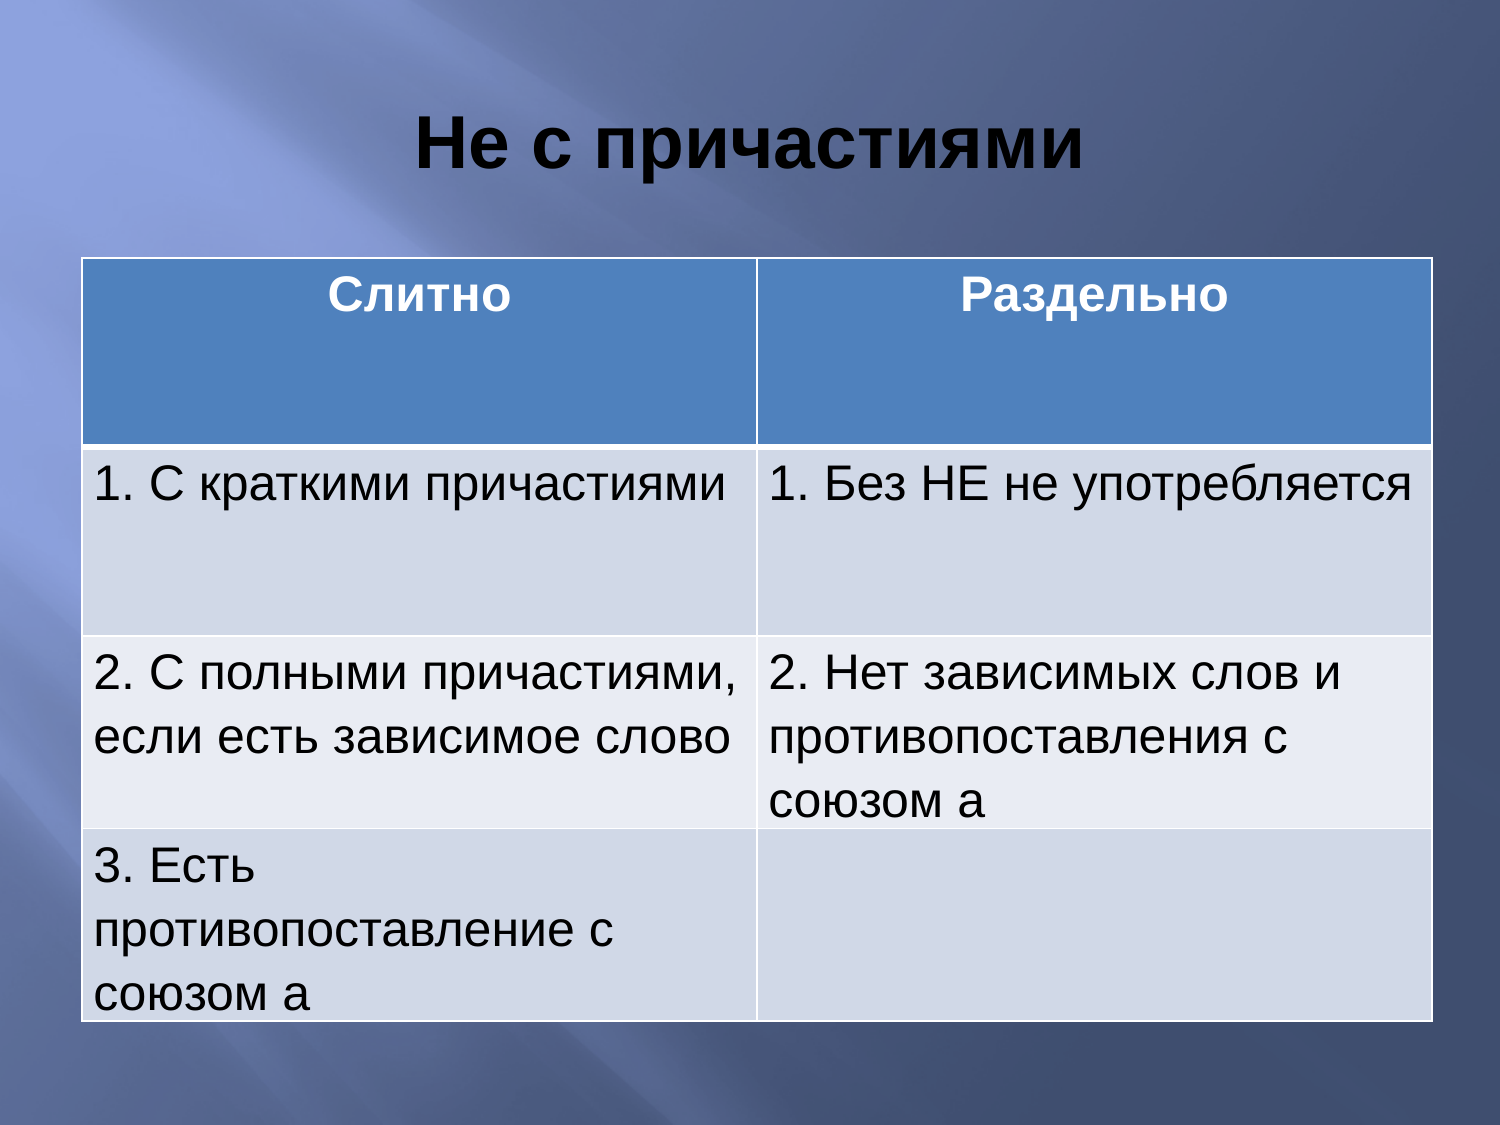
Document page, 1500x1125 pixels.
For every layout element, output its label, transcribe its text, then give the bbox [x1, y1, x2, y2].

table_cell 2. Нет зависимых слов и противопоставления с союзом а [758, 637, 1431, 828]
table_cell 3. Есть противопоставление с союзом а [83, 829, 756, 1020]
table_header Раздельно [758, 259, 1431, 444]
table_header Слитно [83, 259, 756, 444]
title Не с причастиями [75, 45, 1425, 233]
table_cell [758, 829, 1431, 1020]
table_cell 2. С полными причастиями, если есть зависимое слово [83, 637, 756, 828]
table_cell 1. Без НЕ не употребляется [758, 450, 1431, 635]
table_cell 1. С краткими причастиями [83, 450, 756, 635]
